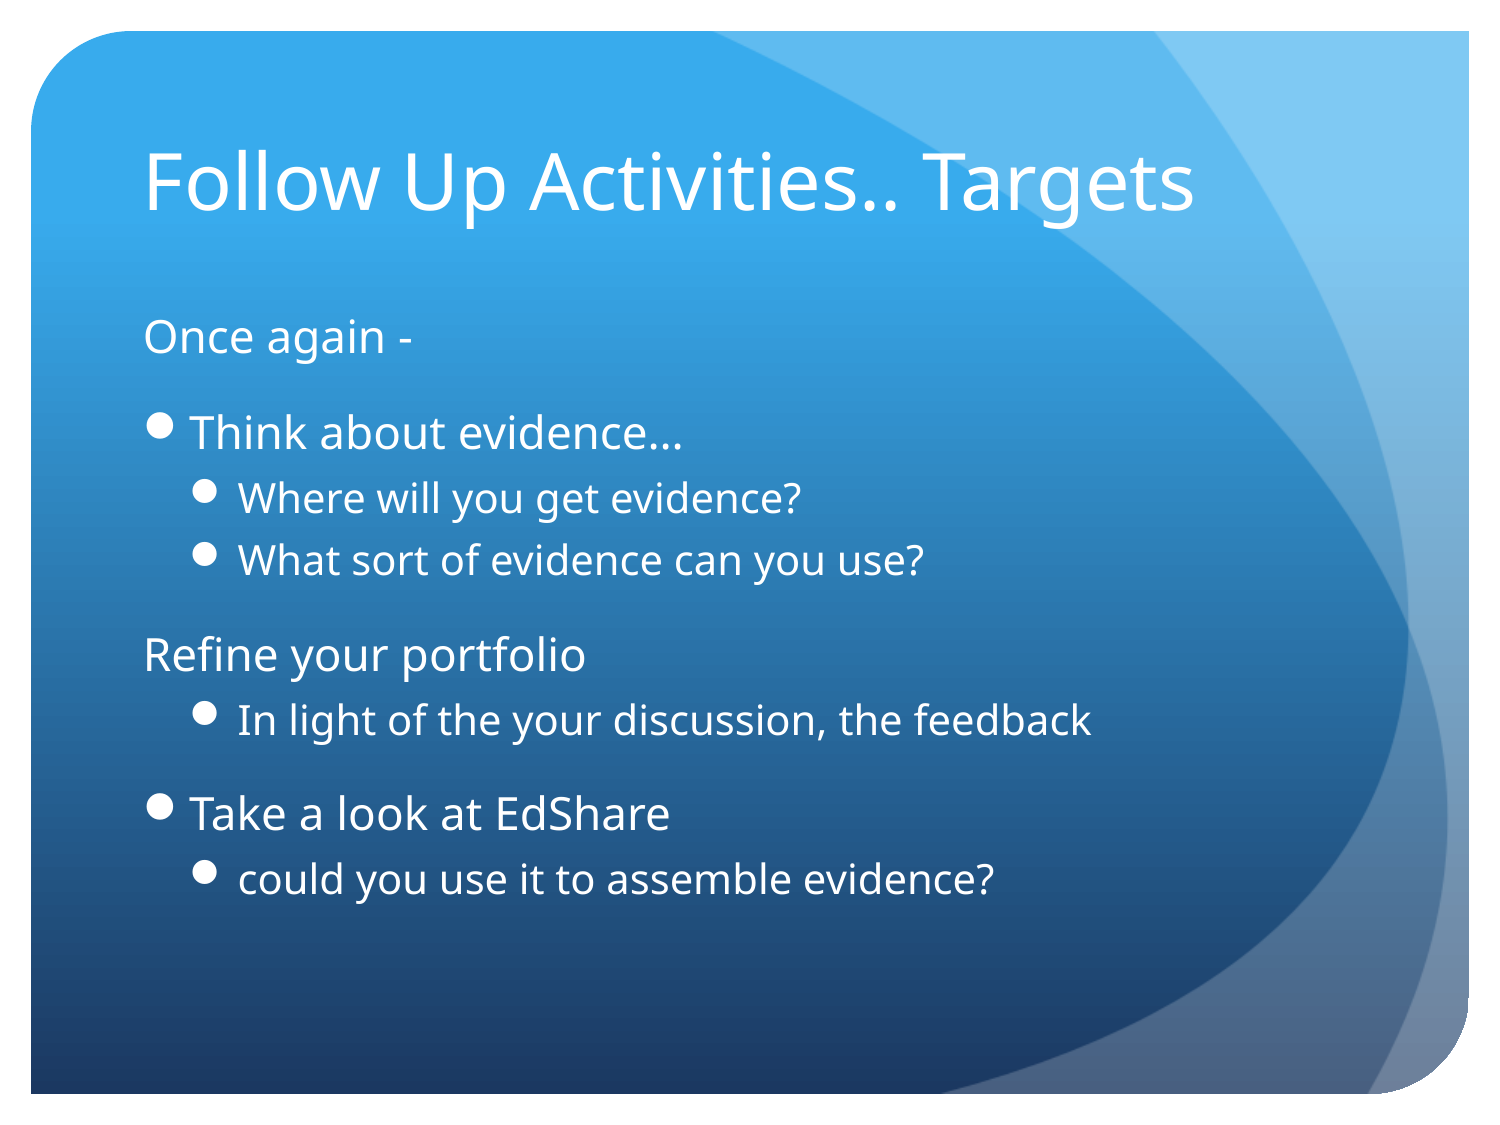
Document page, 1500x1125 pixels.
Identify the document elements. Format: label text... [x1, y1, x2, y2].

list Once again - Think about evidence… Where will you get evidence? What sort of evidence can you use? Refine your portfolio In light of the your discussion, the feedback Take a look at EdShare could you use it to assemble evidence? [127, 299, 1372, 991]
title Follow Up Activities.. Targets [127, 62, 1372, 234]
picture [24, 30, 1473, 1094]
